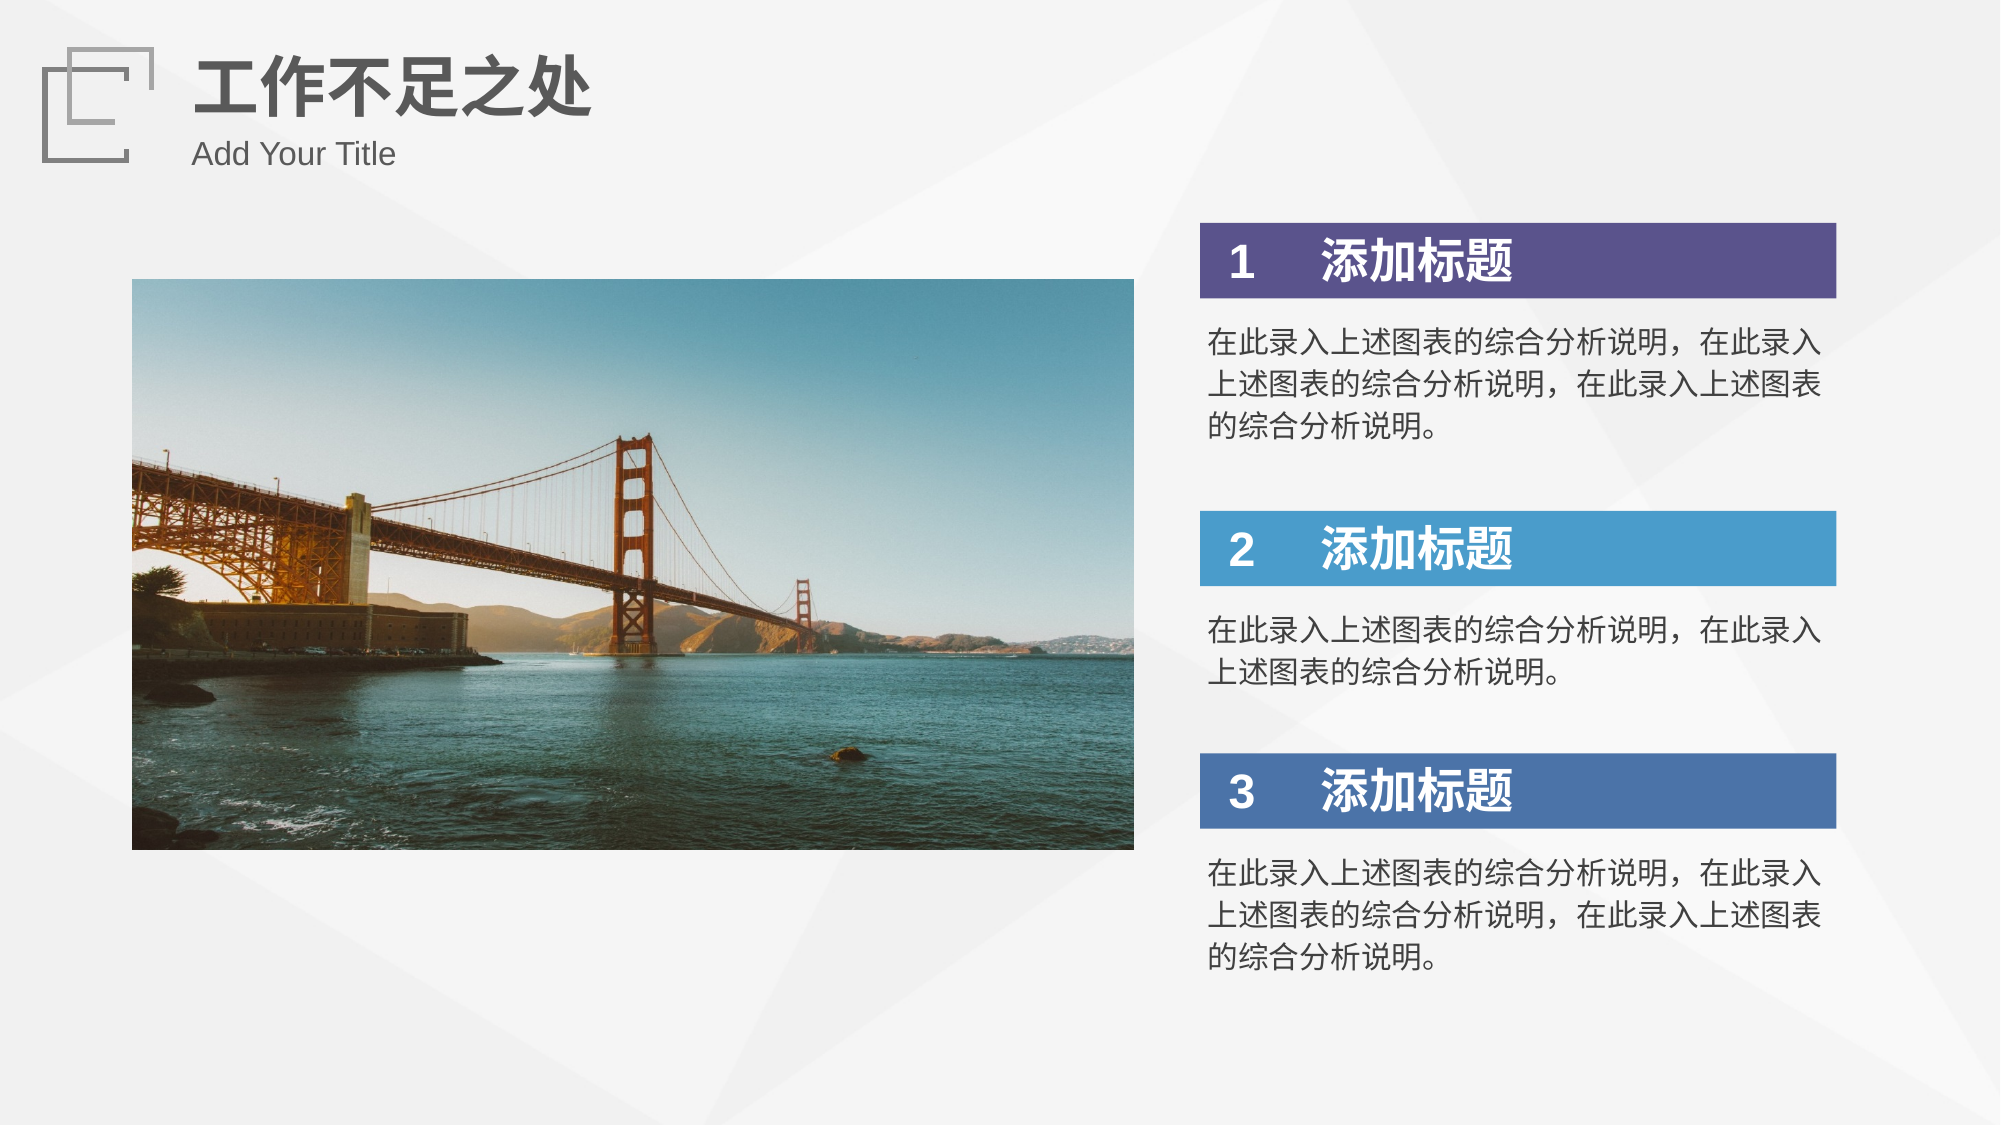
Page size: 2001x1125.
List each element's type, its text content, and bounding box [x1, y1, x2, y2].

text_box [1200, 510, 1837, 587]
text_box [1200, 752, 1837, 829]
text_box [69, 48, 152, 123]
text_box 在此录入上述图表的综合分析说明，在此录入上述图表的综合分析说明，在此录入上述图表的综合分析说明。 [1192, 310, 1864, 452]
text_box Add Your Title [176, 124, 555, 180]
text_box 在此录入上述图表的综合分析说明，在此录入上述图表的综合分析说明。 [1192, 598, 1864, 697]
picture [0, 0, 2001, 1125]
text_box 工作不足之处 [177, 36, 609, 132]
text_box [44, 68, 127, 162]
text_box 在此录入上述图表的综合分析说明，在此录入上述图表的综合分析说明，在此录入上述图表的综合分析说明。 [1192, 840, 1864, 982]
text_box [1200, 222, 1837, 299]
